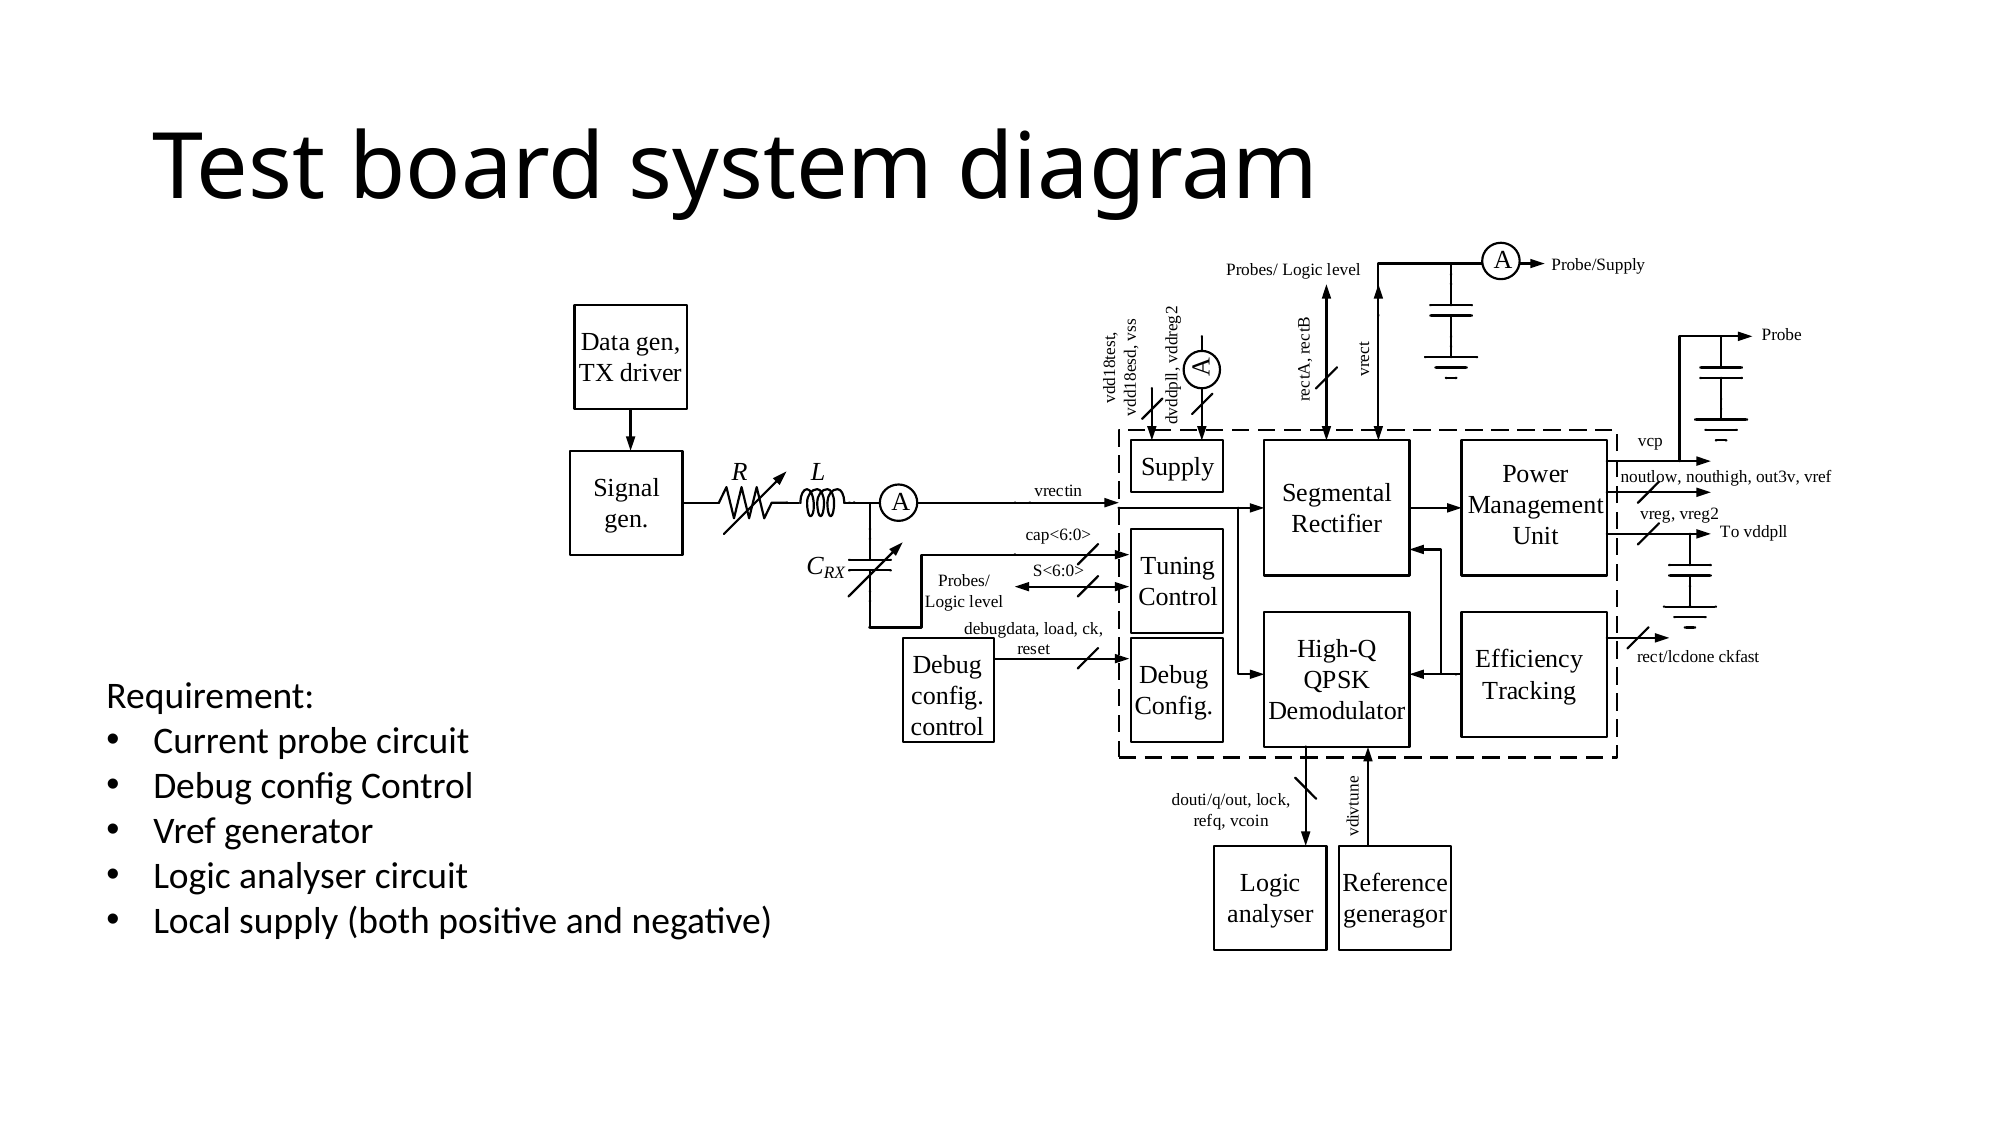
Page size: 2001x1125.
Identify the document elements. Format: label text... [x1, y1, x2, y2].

text_box Requirement: Current probe circuit Debug config Control Vref generator Logic analyser circuit Local supply (both positive and negative) [91, 663, 564, 949]
title Test board system diagram [137, 59, 1863, 278]
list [564, 237, 1842, 952]
